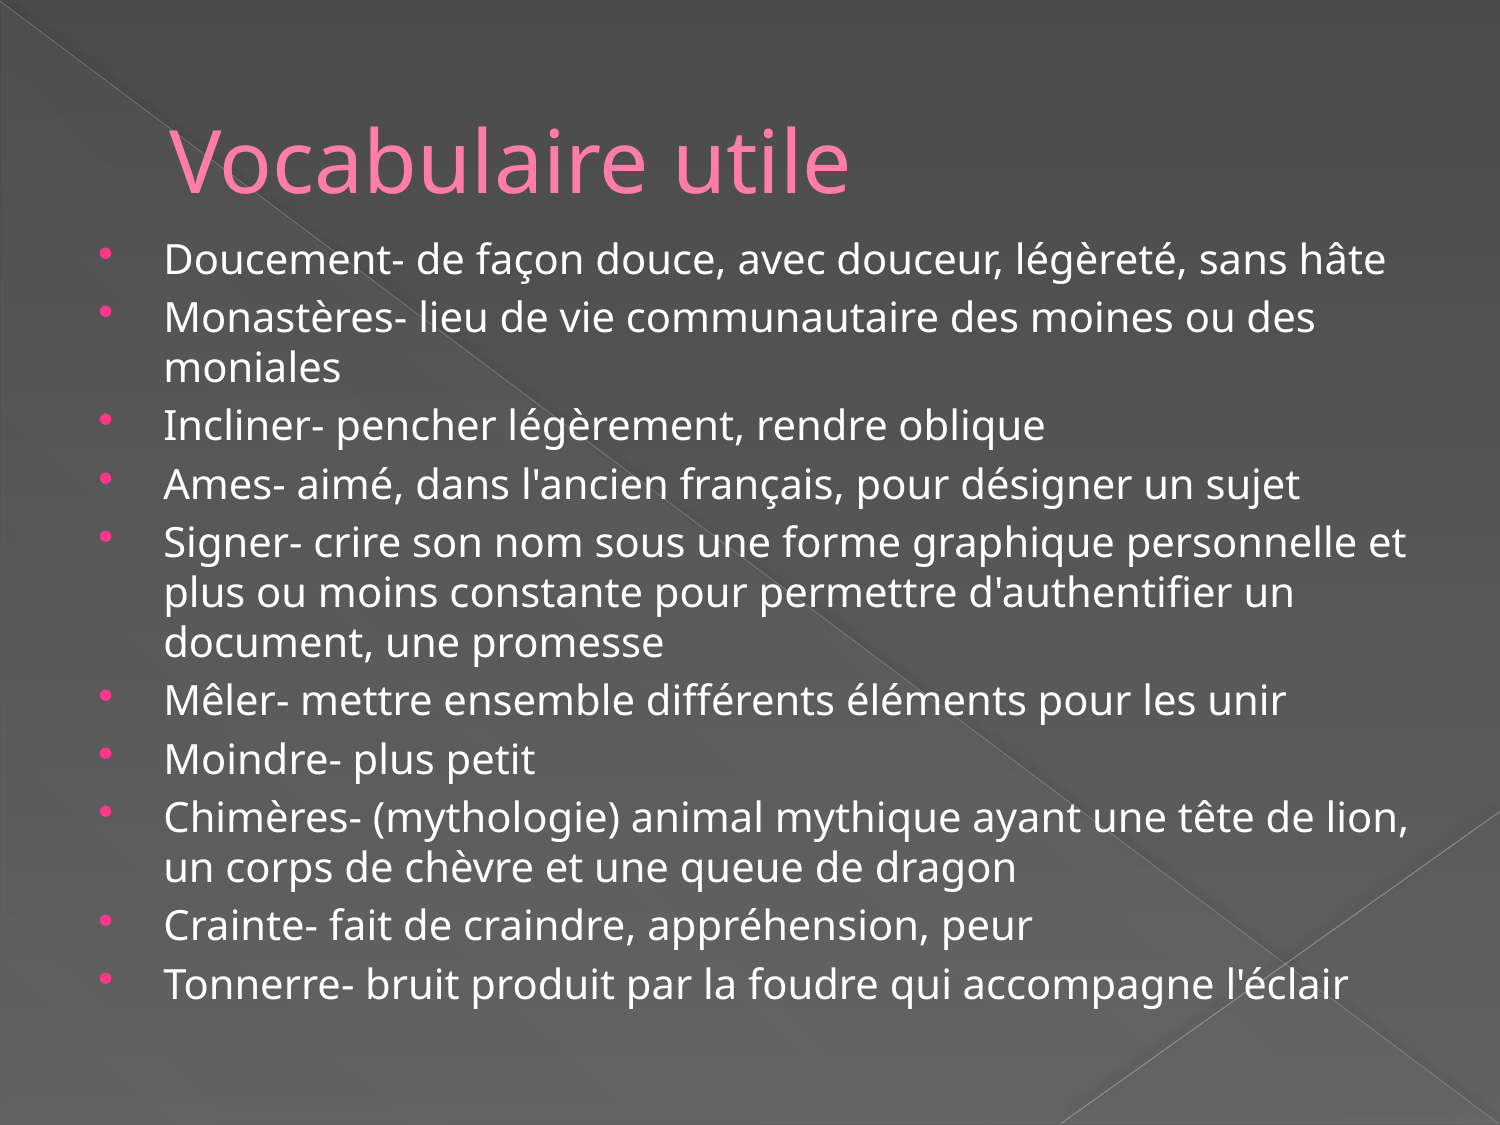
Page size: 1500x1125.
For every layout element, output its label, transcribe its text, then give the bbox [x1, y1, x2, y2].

list Doucement- de façon douce, avec douceur, légèreté, sans hâte Monastères- lieu de vie communautaire des moines ou des moniales Incliner- pencher légèrement, rendre oblique Ames- aimé, dans l'ancien français, pour désigner un sujet Signer- crire son nom sous une forme graphique personnelle et plus ou moins constante pour permettre d'authentifier un document, une promesse Mêler- mettre ensemble différents éléments pour les unir Moindre- plus petit Chimères- (mythologie) animal mythique ayant une tête de lion, un corps de chèvre et une queue de dragon Crainte- fait de craindre, appréhension, peur Tonnerre- bruit produit par la foudre qui accompagne l'éclair [75, 224, 1425, 1088]
title Vocabulaire utile [75, 43, 1425, 224]
